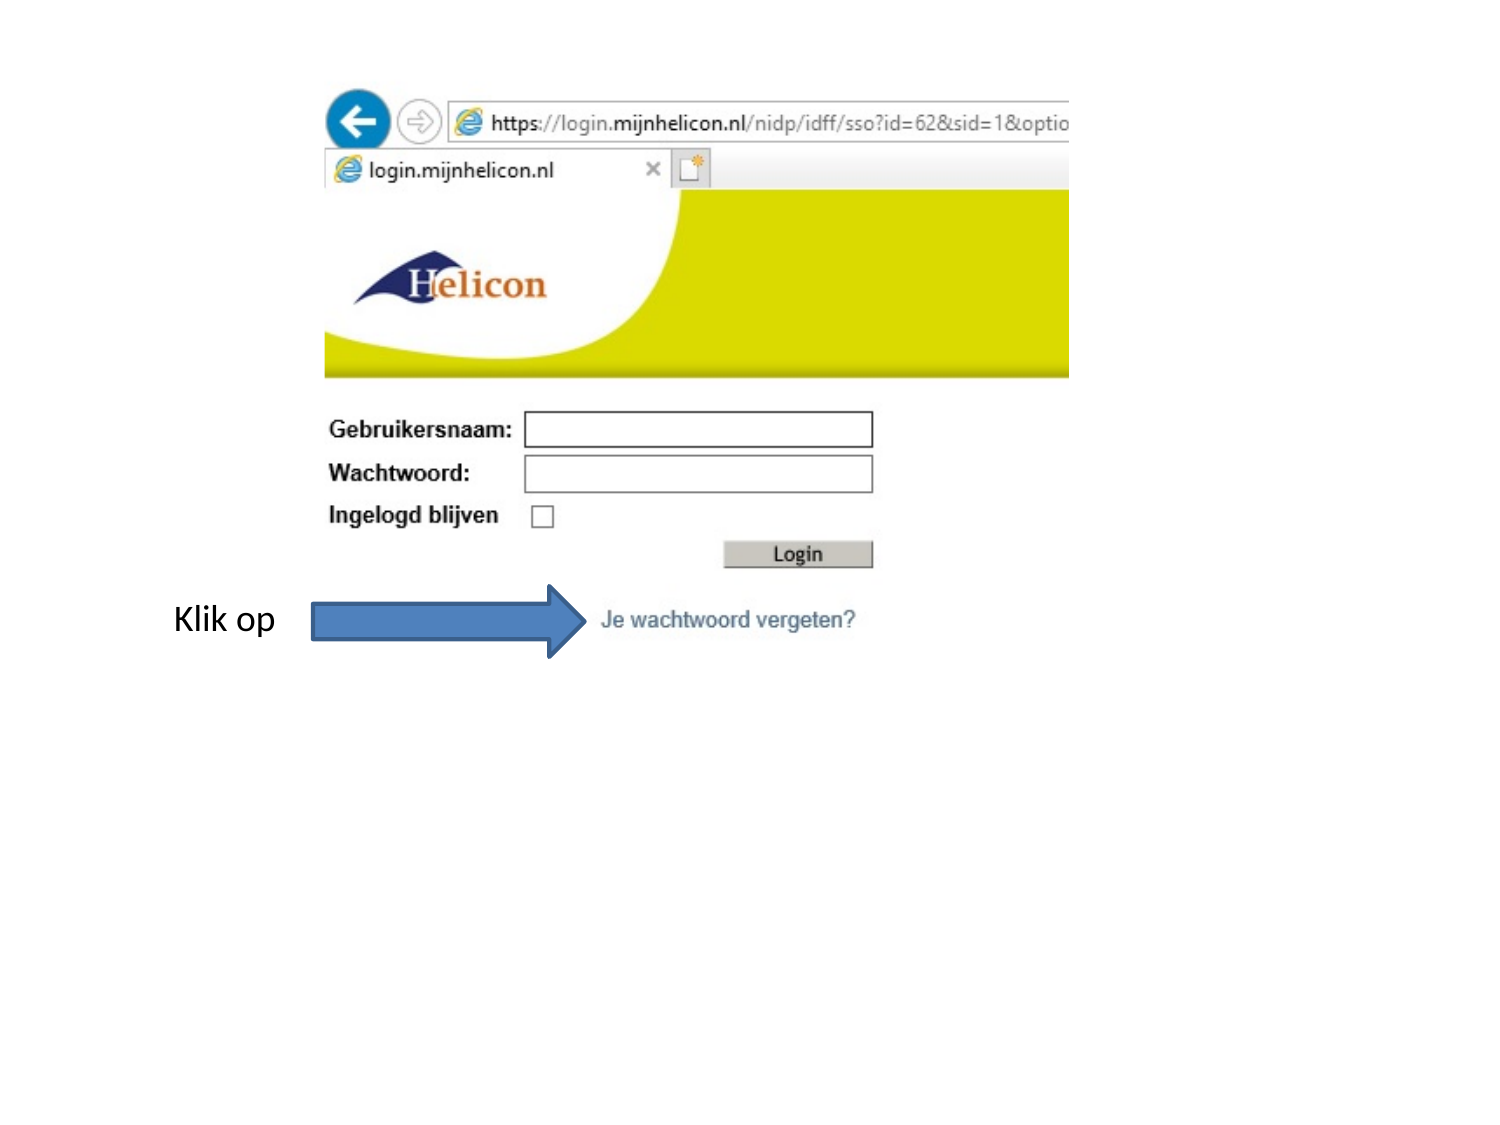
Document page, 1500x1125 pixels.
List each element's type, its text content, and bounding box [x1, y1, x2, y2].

picture [324, 54, 1070, 724]
text_box [310, 601, 319, 642]
text_box Klik op [159, 586, 302, 646]
